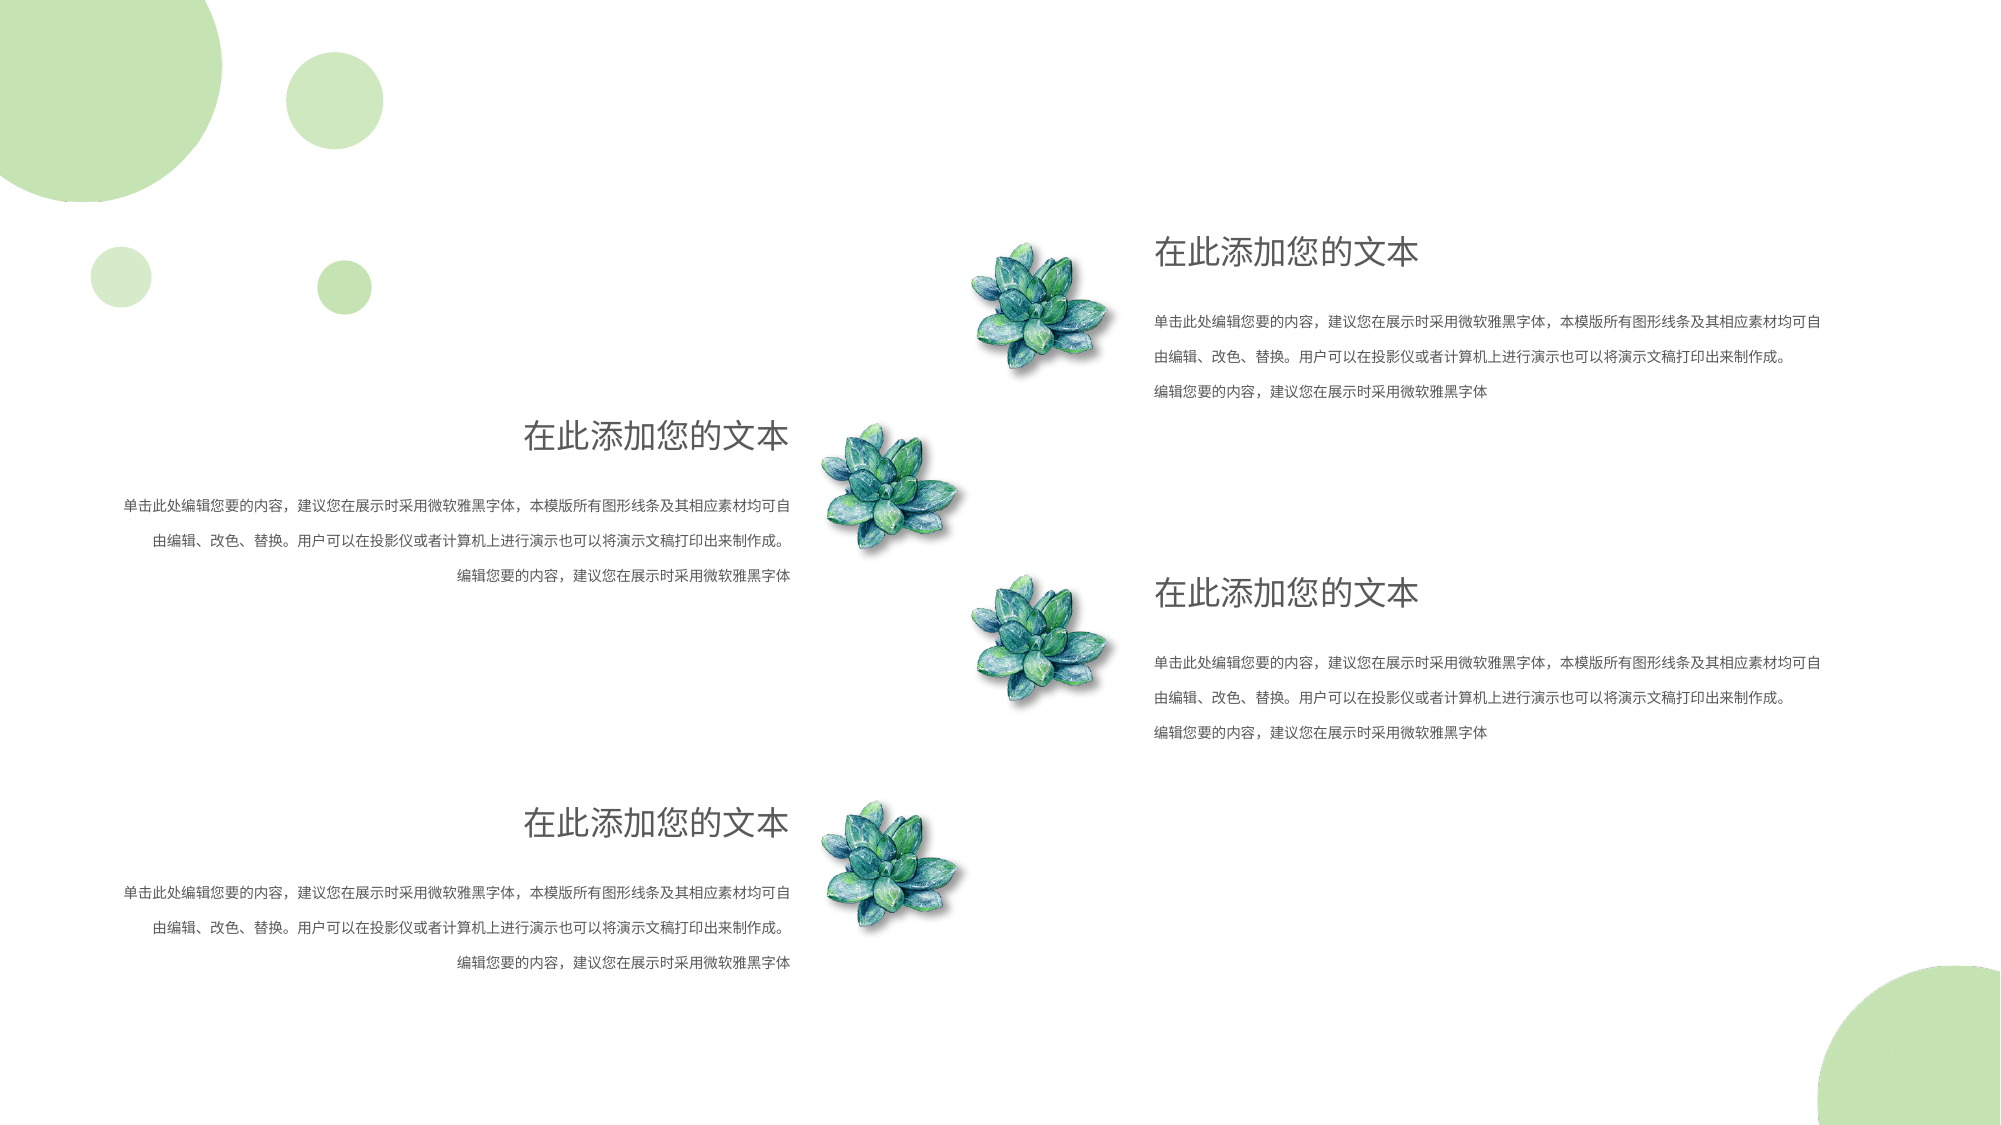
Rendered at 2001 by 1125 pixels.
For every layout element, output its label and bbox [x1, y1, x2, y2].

text_box [103, 794, 805, 976]
text_box [103, 407, 805, 589]
text_box [89, 245, 153, 309]
picture [932, 218, 1140, 389]
text_box [285, 51, 385, 151]
text_box [1138, 224, 1841, 410]
picture [782, 399, 1140, 721]
text_box [1138, 564, 1841, 746]
picture [1816, 965, 2001, 1125]
picture [782, 776, 990, 947]
picture [0, 0, 223, 202]
text_box [316, 259, 373, 316]
